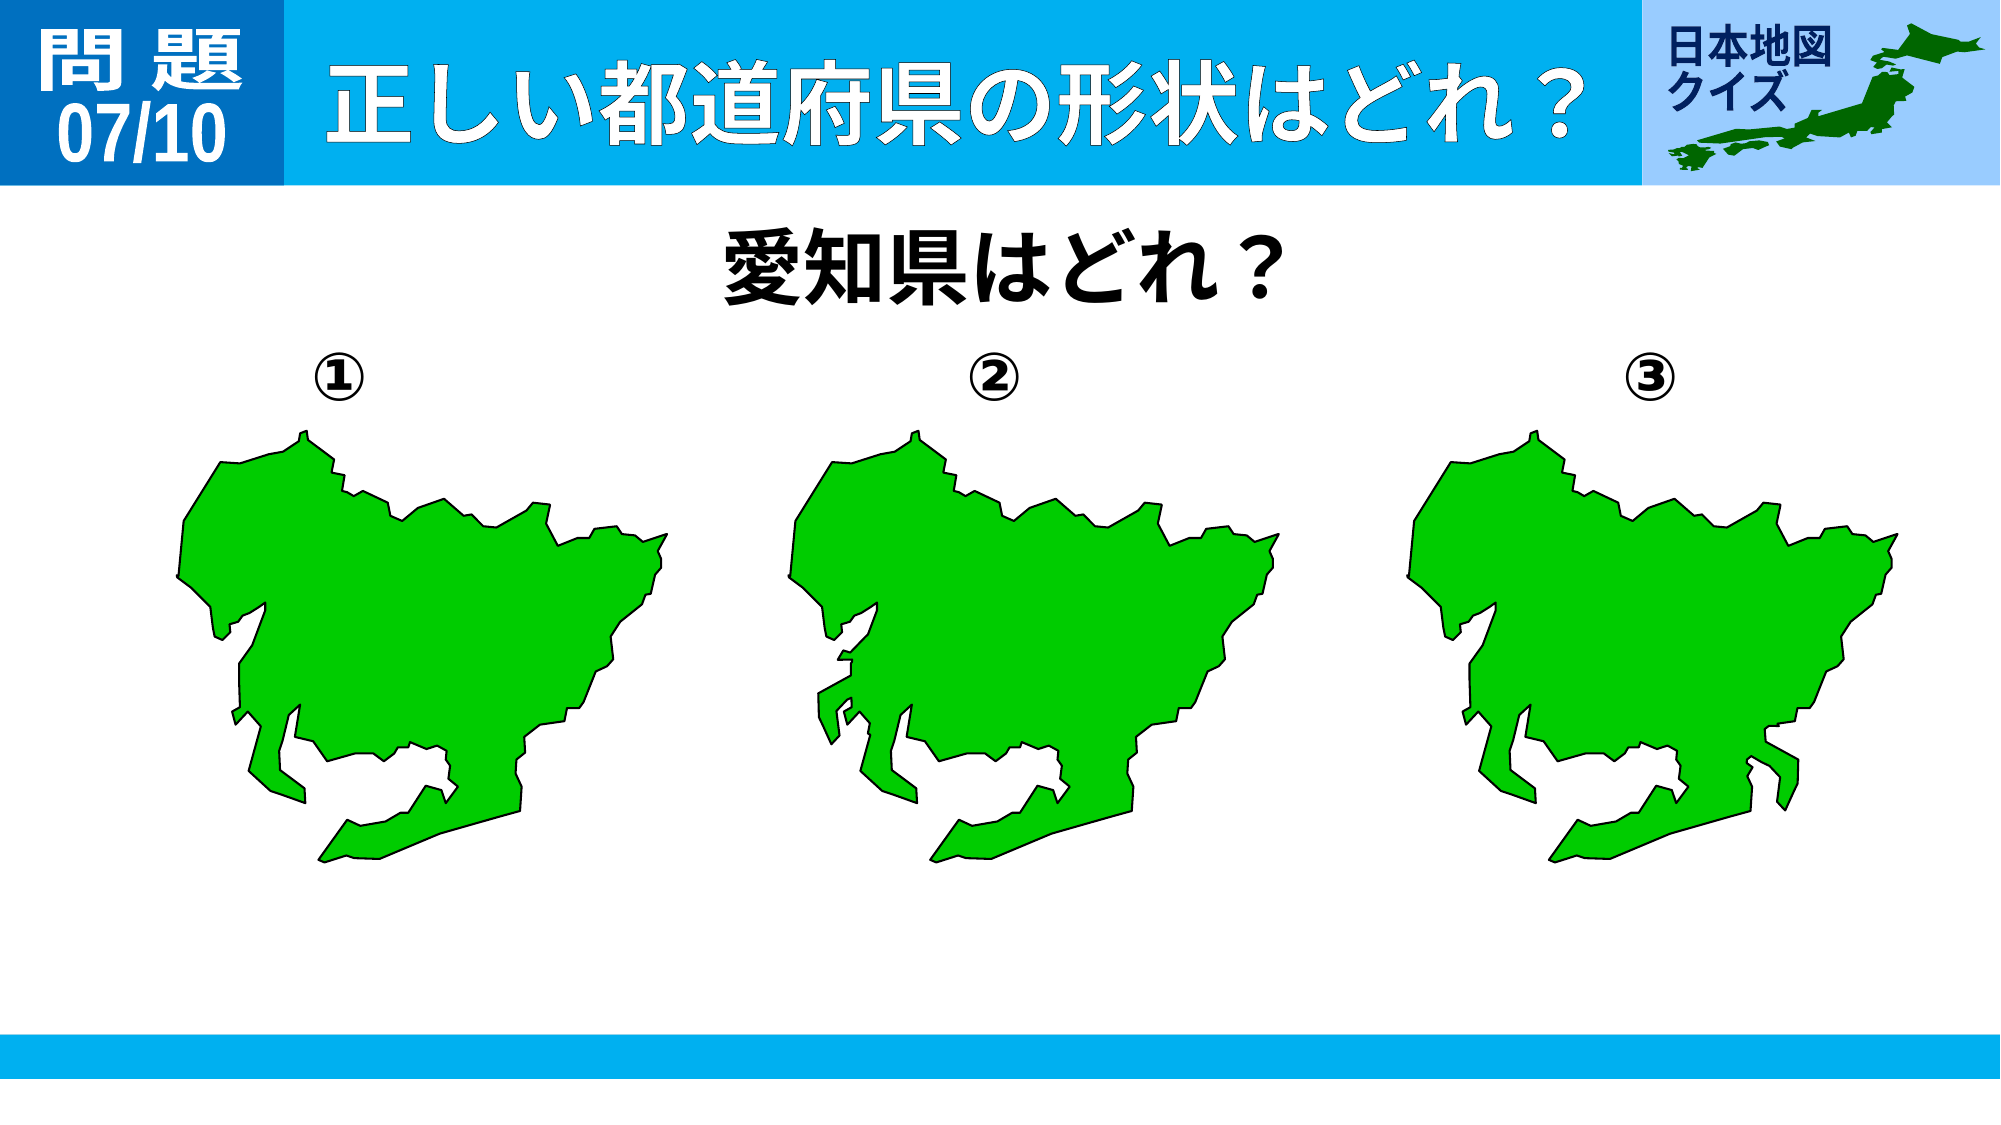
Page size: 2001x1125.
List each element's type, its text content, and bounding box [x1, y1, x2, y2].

text_box ① [296, 326, 384, 421]
text_box 愛知県はどれ？ [705, 207, 1318, 323]
text_box ② [952, 326, 1039, 421]
text_box [786, 428, 1281, 865]
text_box [0, 1034, 2000, 1079]
text_box [174, 428, 669, 865]
text_box ③ [1607, 326, 1694, 421]
text_box [1405, 428, 1900, 865]
